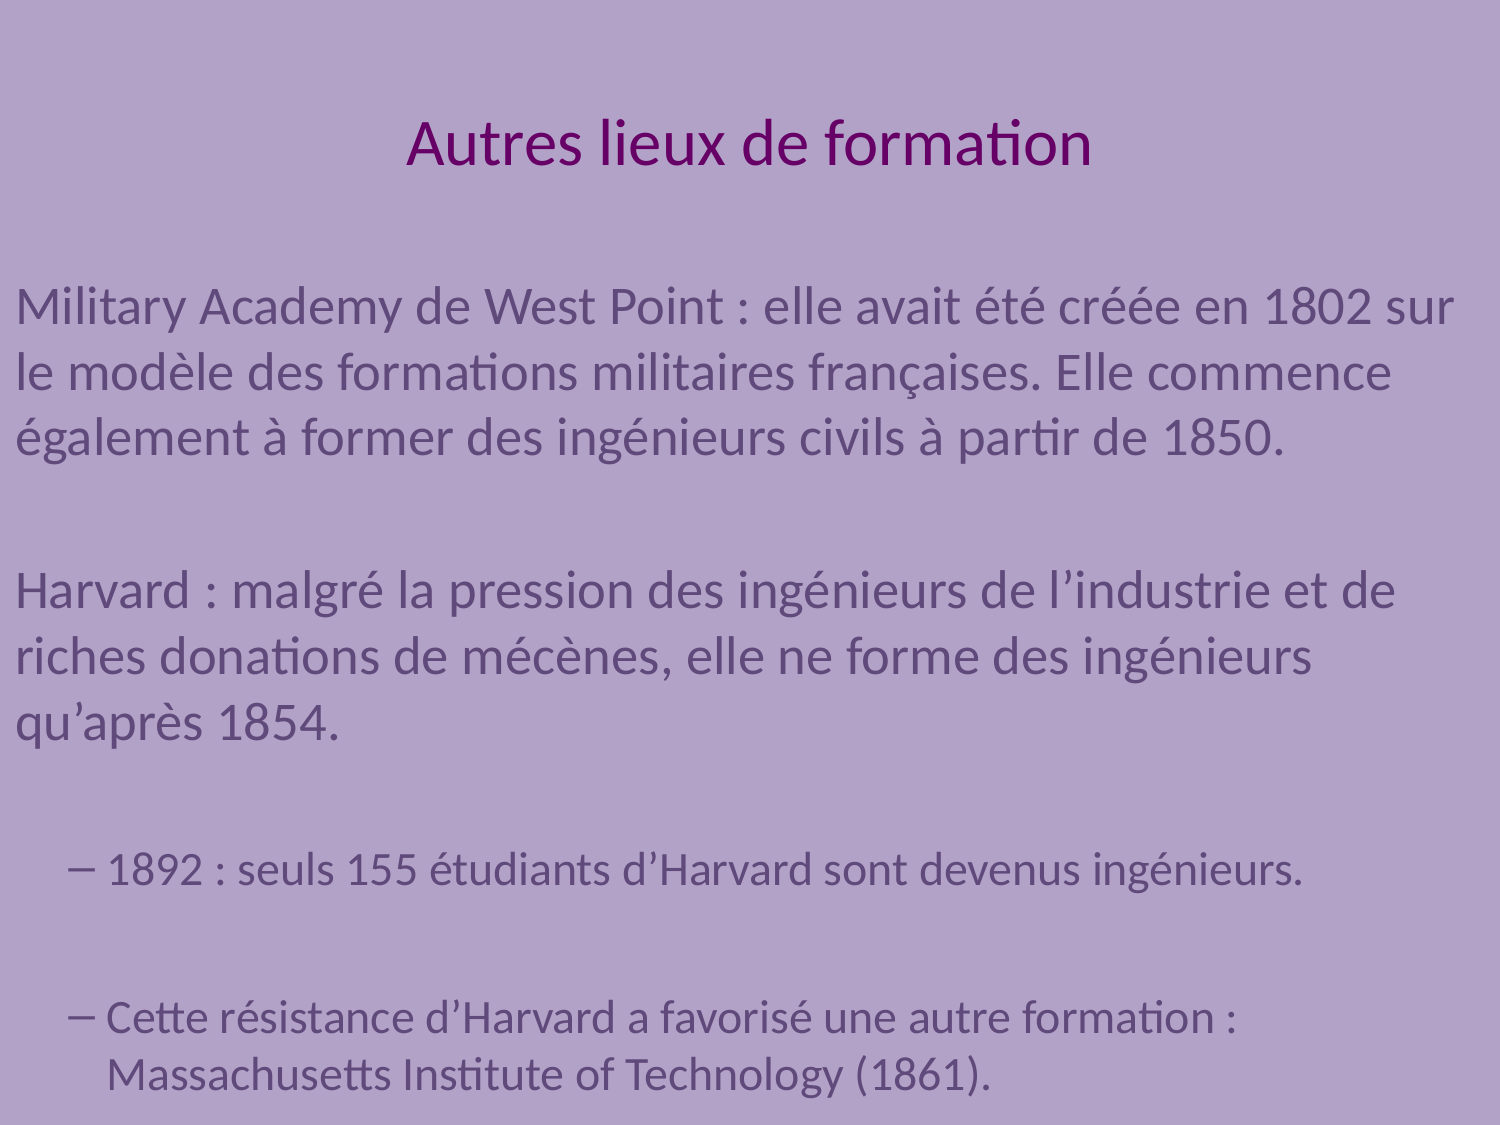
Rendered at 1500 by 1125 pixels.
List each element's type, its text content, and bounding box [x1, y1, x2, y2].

title Autres lieux de formation [75, 45, 1425, 233]
list Military Academy de West Point : elle avait été créée en 1802 sur le modèle des formations militaires françaises. Elle commence également à former des ingénieurs civils à partir de 1850. Harvard : malgré la pression des ingénieurs de l’industrie et de riches donations de mécènes, elle ne forme des ingénieurs qu’après 1854. 1892 : seuls 155 étudiants d’Harvard sont devenus ingénieurs. Cette résistance d’Harvard a favorisé une autre formation : Massachusetts Institute of Technology (1861). [0, 262, 1500, 1125]
